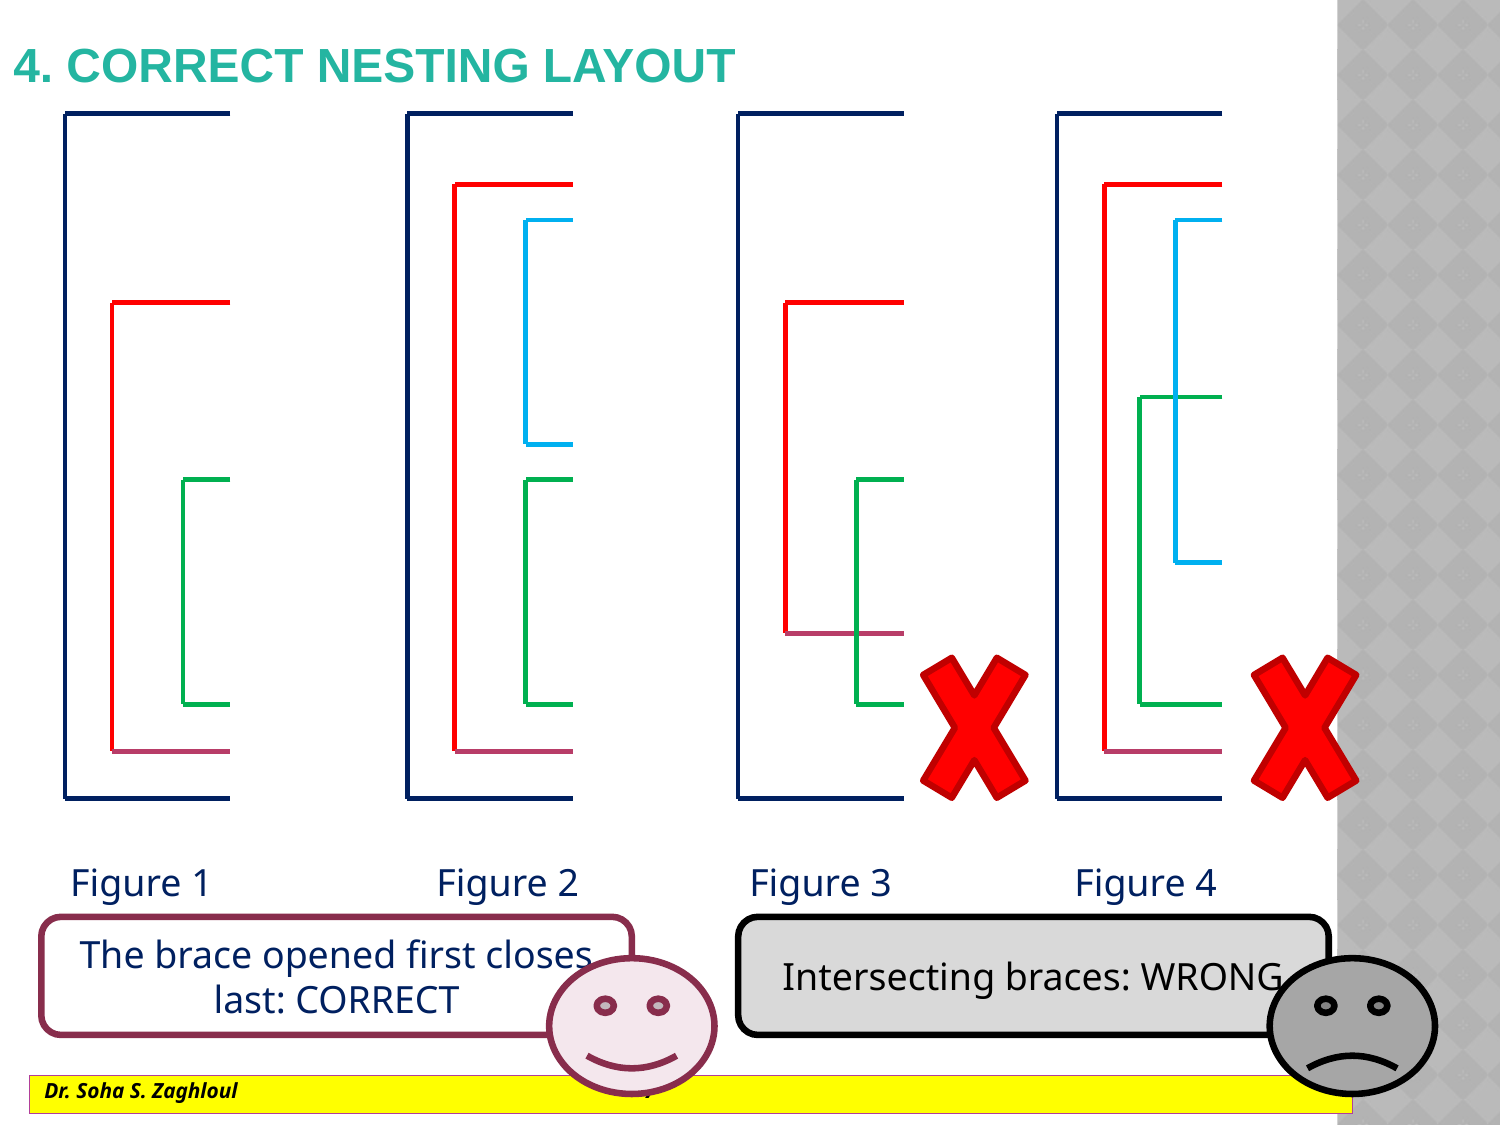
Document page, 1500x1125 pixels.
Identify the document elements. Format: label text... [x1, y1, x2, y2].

text_box Intersecting braces: WRONG [734, 913, 1333, 1039]
text_box [1266, 954, 1439, 1098]
text_box [920, 654, 1029, 801]
text_box Figure 3 [717, 843, 924, 920]
text_box Dr. Soha S. Zaghloul 7 [29, 1075, 1353, 1114]
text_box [406, 113, 574, 800]
text_box Figure 2 [404, 843, 611, 913]
title 4. Correct nesting layout [5, 19, 1341, 93]
text_box [1250, 654, 1360, 801]
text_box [1056, 113, 1223, 800]
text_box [64, 113, 231, 800]
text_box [737, 113, 904, 800]
text_box [545, 954, 718, 1098]
text_box Figure 1 [38, 843, 245, 920]
text_box Figure 4 [1042, 843, 1249, 913]
text_box The brace opened first closes last: CORRECT [38, 913, 636, 1039]
